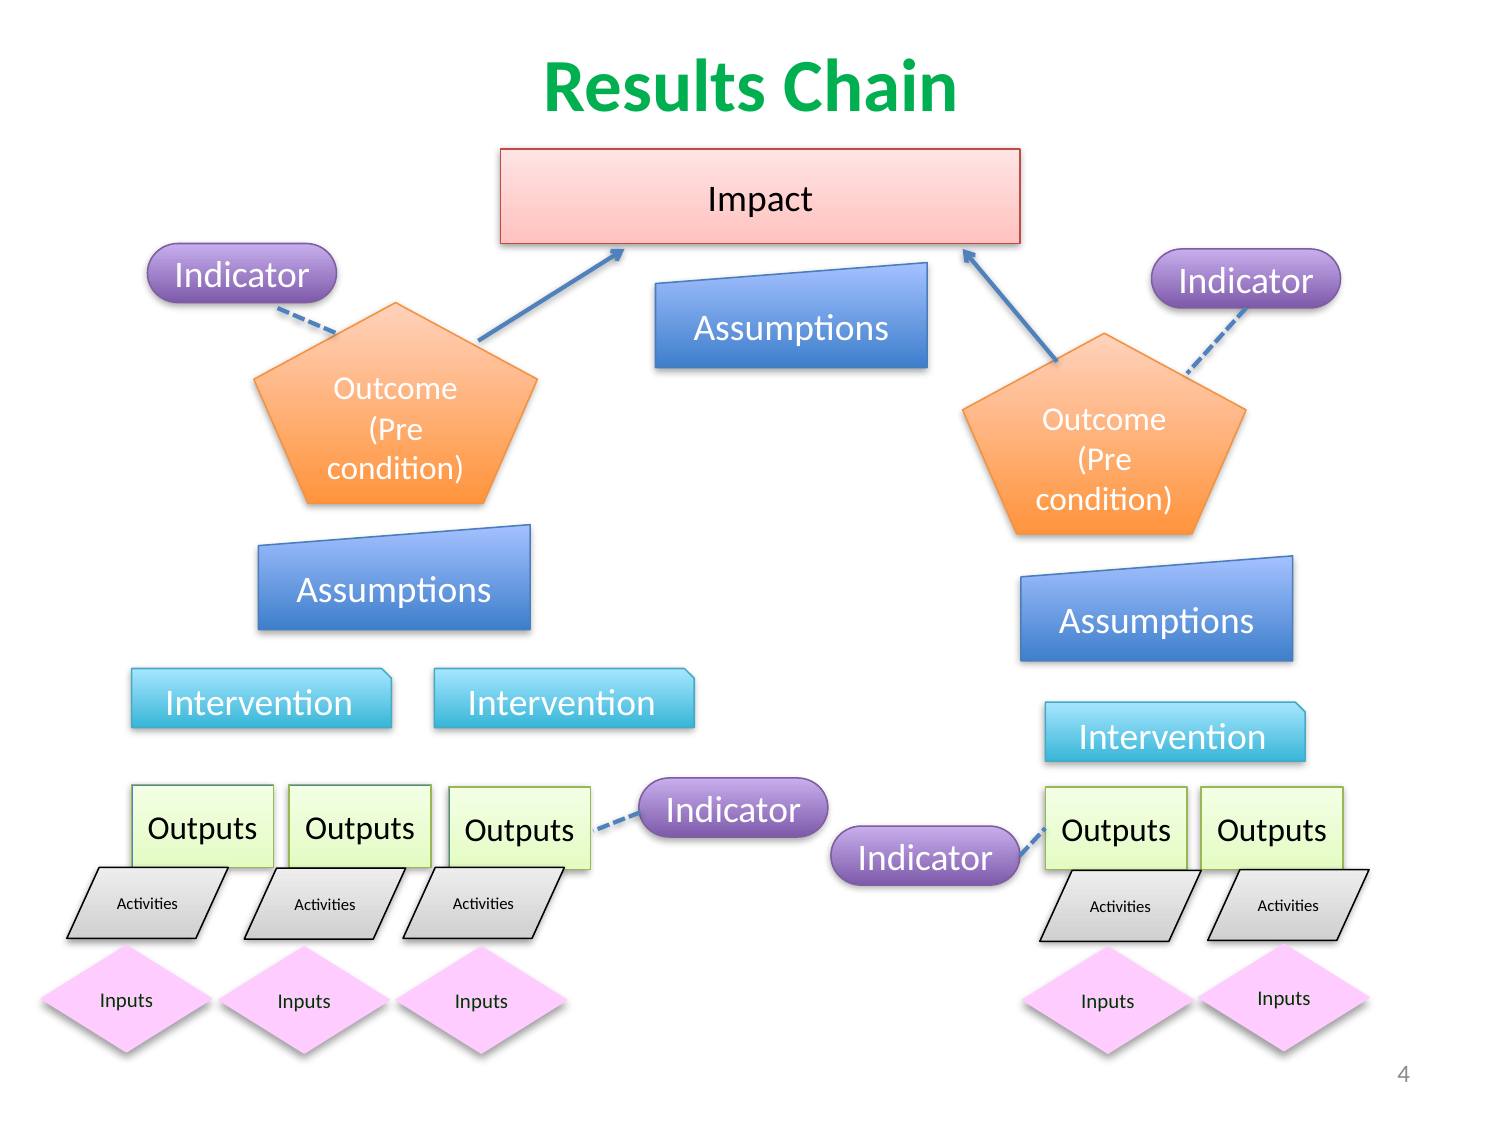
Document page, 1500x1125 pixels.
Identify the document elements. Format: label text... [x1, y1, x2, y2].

text_box Impact [500, 148, 1021, 244]
title Results Chain [76, 2, 1427, 161]
text_box Intervention [433, 667, 696, 729]
text_box Indicator [1150, 248, 1342, 309]
text_box Indicator [638, 777, 829, 838]
text_box Assumptions [257, 523, 531, 631]
text_box Inputs [218, 946, 391, 1054]
text_box Outputs [448, 786, 591, 870]
text_box Outputs [1200, 786, 1344, 870]
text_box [277, 307, 337, 334]
text_box Intervention [130, 667, 393, 729]
text_box Indicator [146, 242, 338, 304]
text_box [1019, 827, 1046, 856]
text_box Intervention [1044, 701, 1306, 762]
text_box Activities [243, 867, 407, 940]
text_box Activities [1207, 868, 1370, 942]
text_box Activities [402, 866, 566, 940]
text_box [1186, 307, 1247, 374]
text_box Outputs [288, 784, 432, 868]
text_box Outputs [1045, 786, 1188, 870]
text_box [593, 811, 641, 831]
text_box Inputs [395, 946, 568, 1054]
text_box Activities [1039, 869, 1202, 943]
text_box Outcome (Pre condition) [253, 301, 539, 505]
text_box Inputs [1022, 946, 1194, 1054]
text_box Activities [66, 866, 229, 940]
text_box Outcome (Pre condition) [961, 332, 1247, 535]
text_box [477, 248, 625, 341]
text_box Indicator [830, 825, 1020, 886]
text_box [962, 248, 1058, 362]
text_box Inputs [1198, 943, 1370, 1052]
text_box Inputs [40, 944, 213, 1053]
text_box Assumptions [1020, 555, 1294, 662]
text_box Assumptions [654, 261, 928, 369]
text_box Outputs [131, 784, 274, 868]
slide_number 4 [1074, 1042, 1425, 1103]
